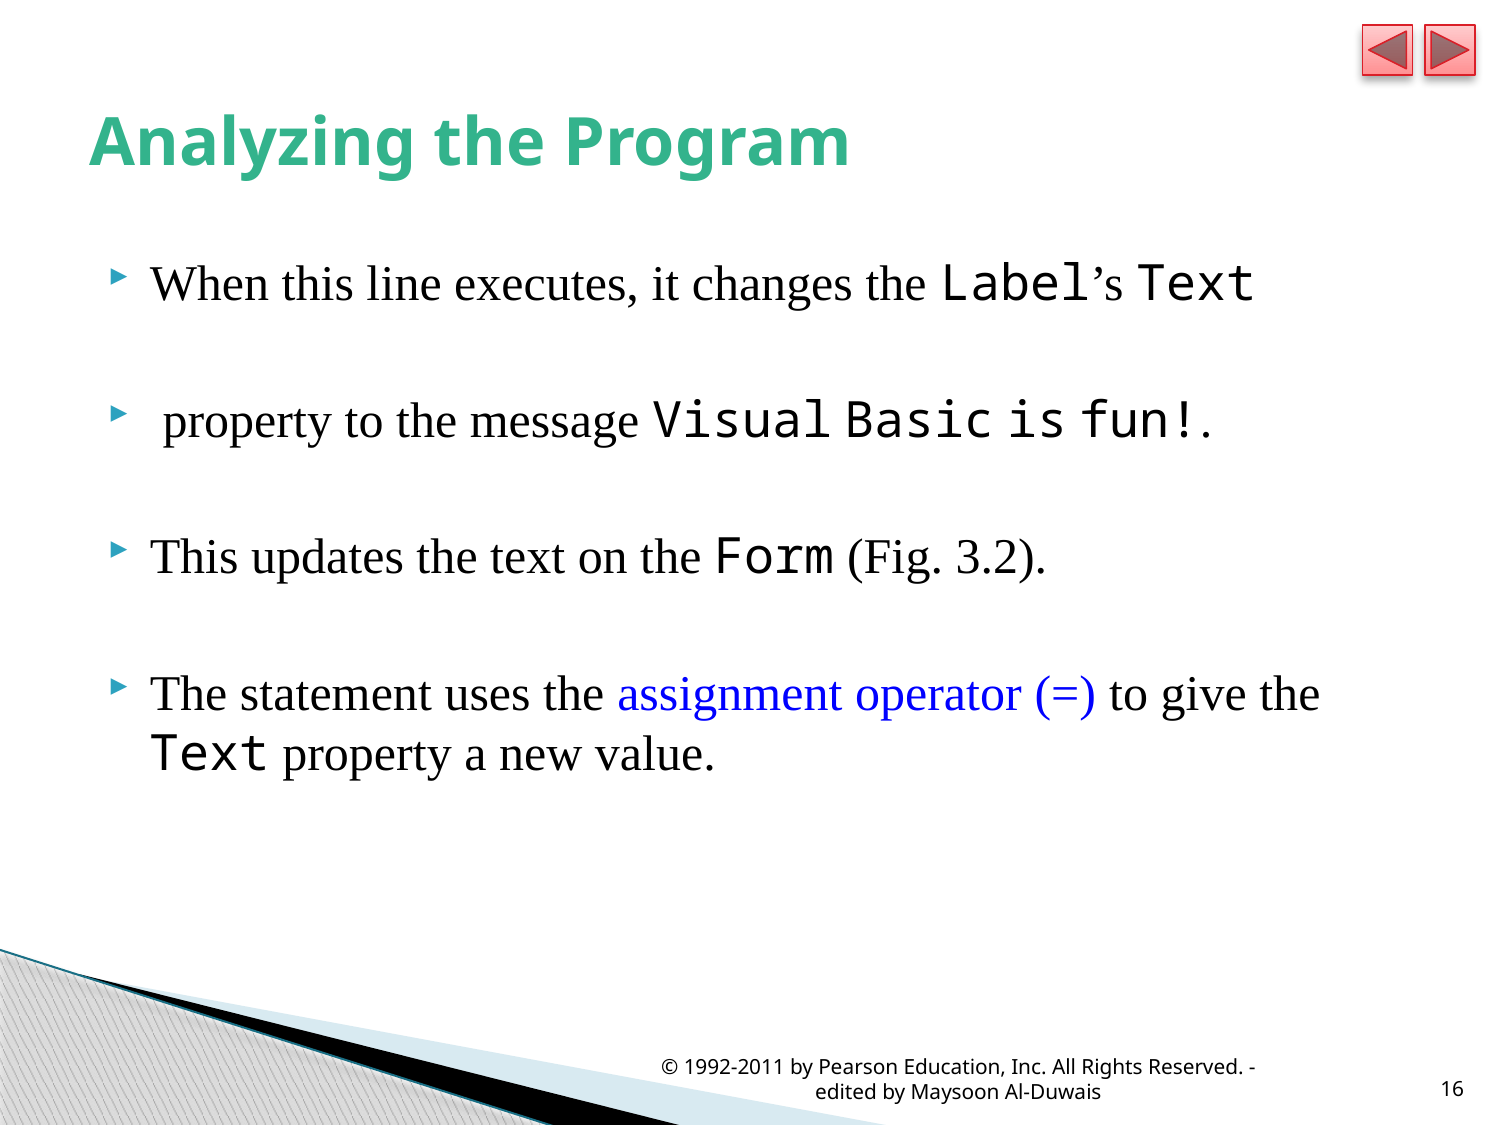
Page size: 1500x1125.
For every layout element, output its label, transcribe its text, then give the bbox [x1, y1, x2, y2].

slide_number 16 [1418, 1051, 1479, 1112]
title Analyzing the Program [75, 45, 1425, 233]
footer © 1992-2011 by Pearson Education, Inc. All Rights Reserved. - edited by Maysoon Al-Duwais [612, 1051, 1305, 1112]
list When this line executes, it changes the Label’s Text property to the message Visual Basic is fun!. This updates the text on the Form (Fig. 3.2). The statement uses the assignment operator (=) to give the Text property a new value. [74, 242, 1426, 986]
